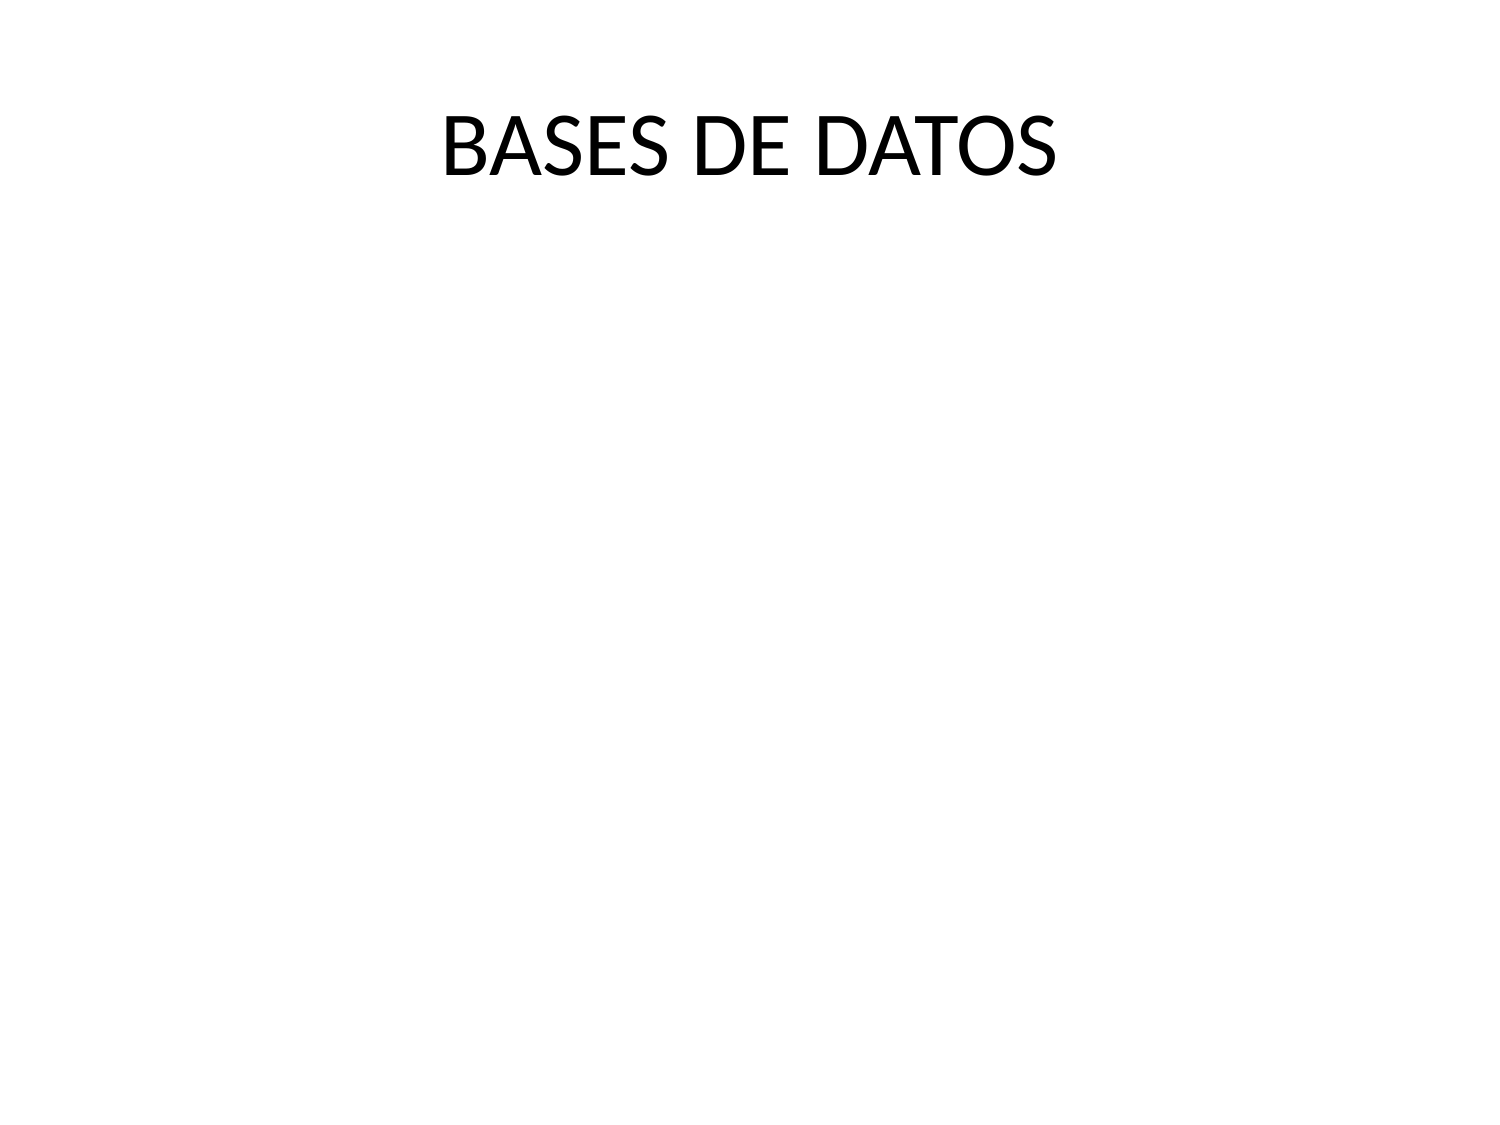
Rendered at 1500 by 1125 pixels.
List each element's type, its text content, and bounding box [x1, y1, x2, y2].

title BASES DE DATOS [75, 45, 1425, 233]
